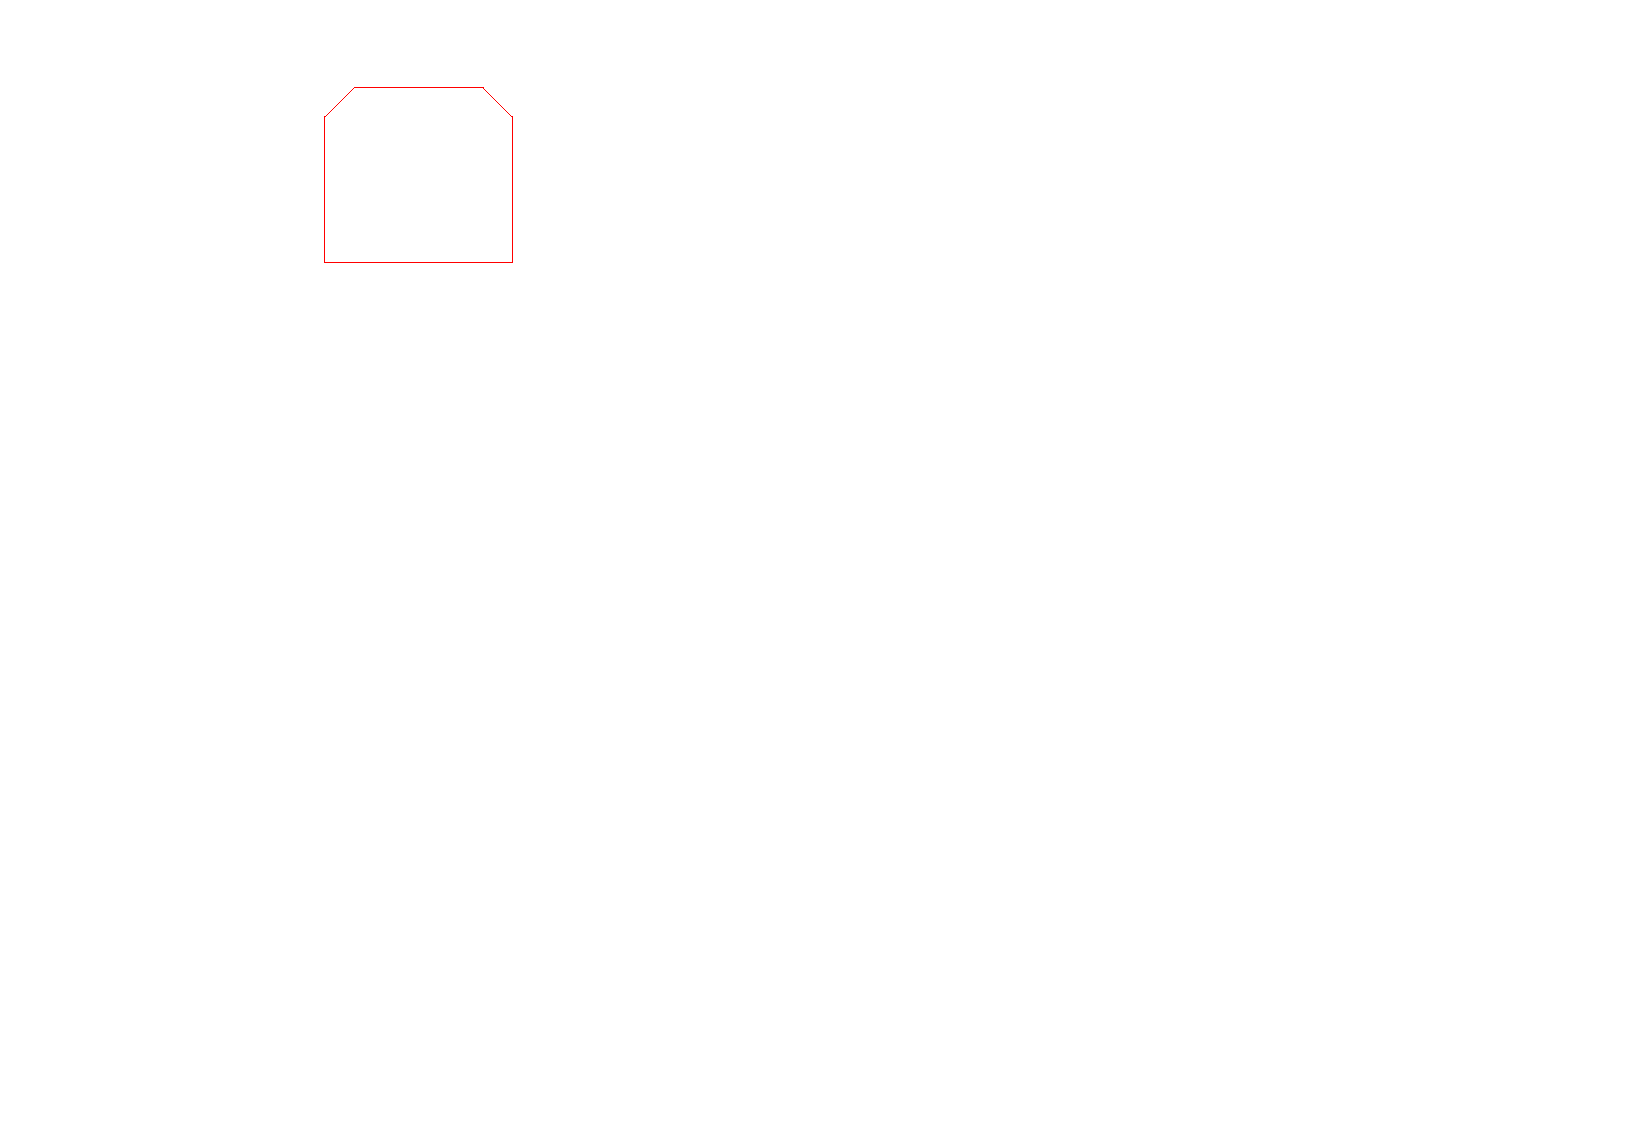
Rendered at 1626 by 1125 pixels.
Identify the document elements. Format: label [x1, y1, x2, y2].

text_box [324, 87, 513, 263]
